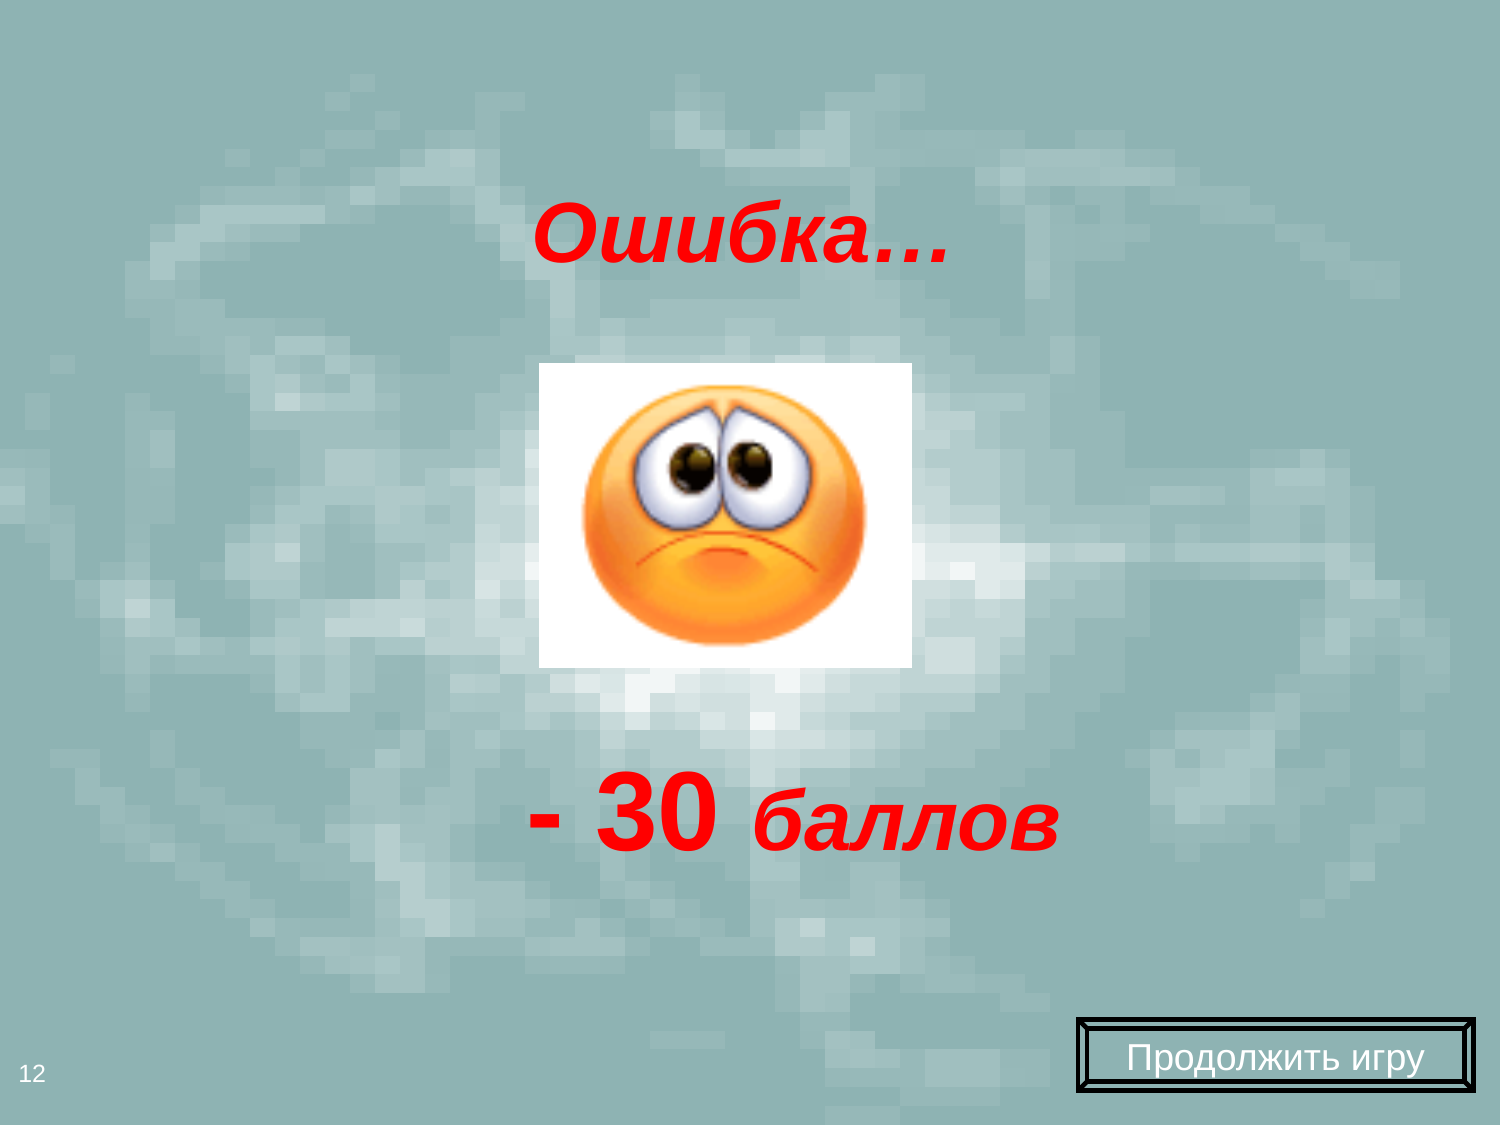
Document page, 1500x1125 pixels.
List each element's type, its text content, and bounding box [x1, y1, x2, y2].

text_box 12 [0, 1049, 65, 1109]
text_box Ошибка… [460, 128, 1029, 288]
text_box «Кругозор» [1080, 1020, 1472, 1028]
picture [538, 363, 912, 669]
text_box 20 [1079, 1020, 1087, 1089]
text_box Продолжить игру [1078, 1019, 1474, 1091]
text_box - 30 баллов [480, 621, 1190, 881]
